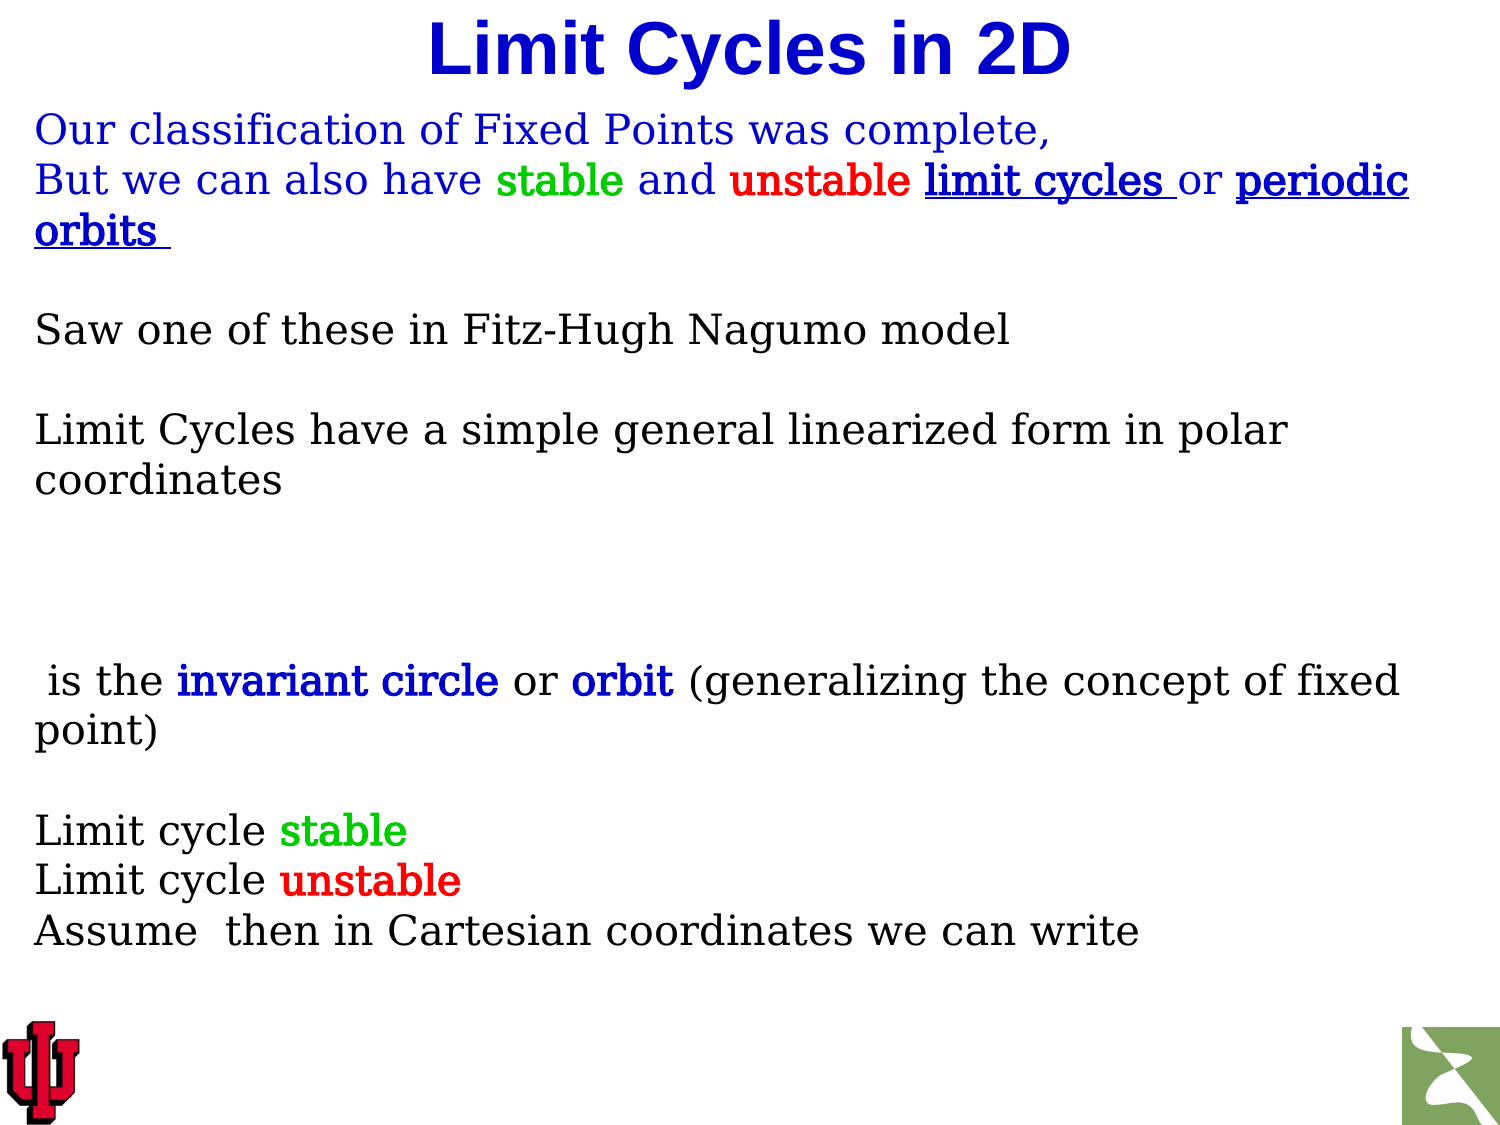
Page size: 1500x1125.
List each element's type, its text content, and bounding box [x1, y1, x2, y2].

picture [1402, 1027, 1500, 1125]
title Limit Cycles in 2D [0, 0, 1500, 90]
picture [0, 1020, 80, 1125]
